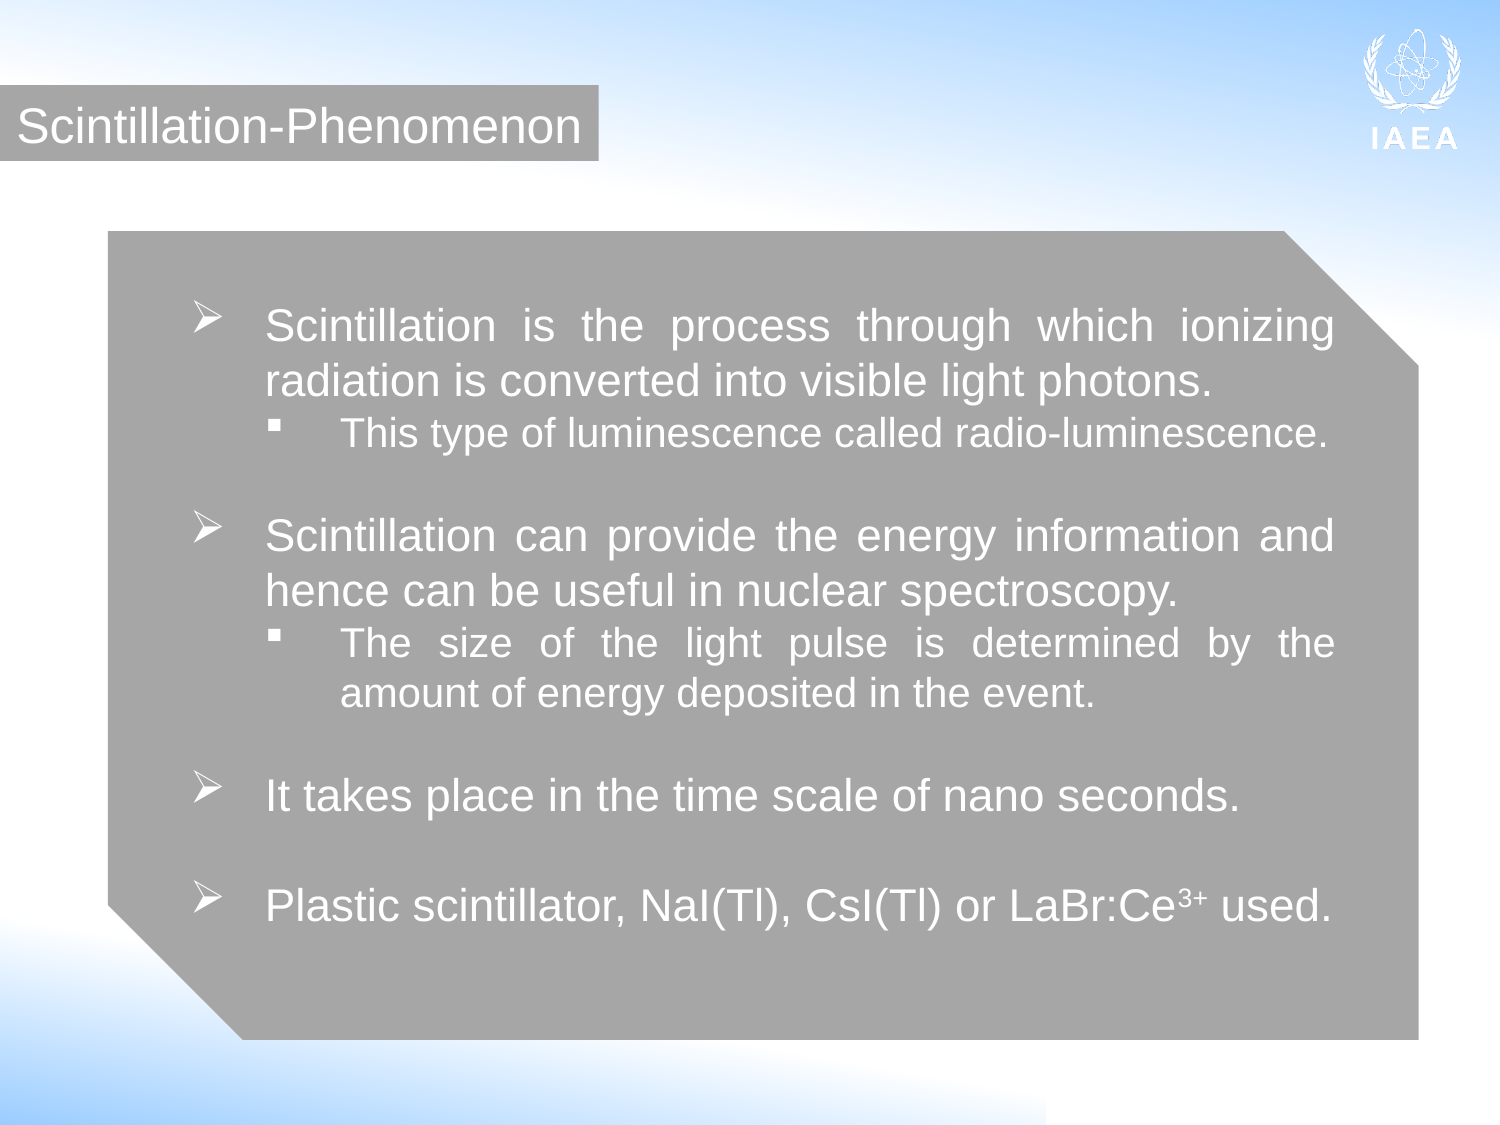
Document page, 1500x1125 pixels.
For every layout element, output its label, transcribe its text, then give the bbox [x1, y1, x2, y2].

picture [1363, 29, 1461, 149]
text_box Scintillation-Phenomenon [0, 83, 601, 163]
text_box Scintillation is the process through which ionizing radiation is converted into visible light photons. This type of luminescence called radio-luminescence. Scintillation can provide the energy information and hence can be useful in nuclear spectroscopy. The size of the light pulse is determined by the amount of energy deposited in the event. It takes place in the time scale of nano seconds. Plastic scintillator, NaI(Tl), CsI(Tl) or LaBr:Ce3+ used. [105, 229, 1421, 1042]
